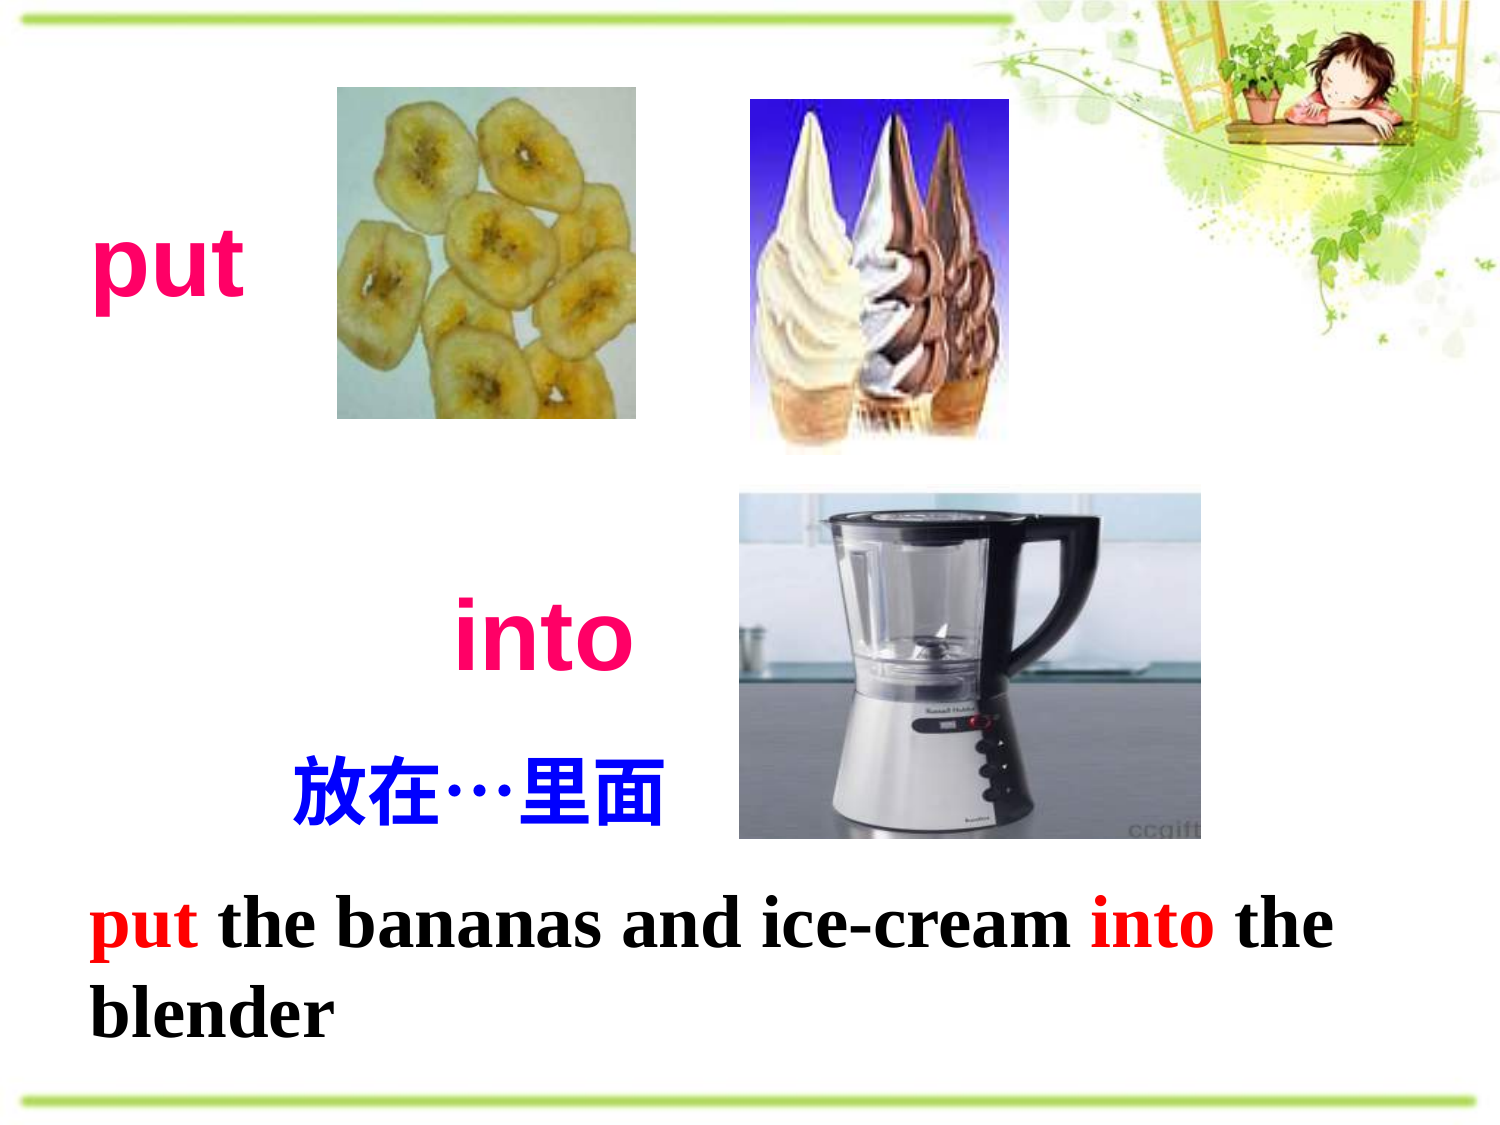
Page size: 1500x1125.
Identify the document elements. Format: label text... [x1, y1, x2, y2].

text_box into [437, 549, 734, 711]
picture [0, 0, 1500, 1125]
text_box put [75, 200, 332, 313]
text_box put the bananas and ice-cream into the blender [75, 887, 1500, 1038]
text_box 放在…里面 [277, 737, 683, 843]
